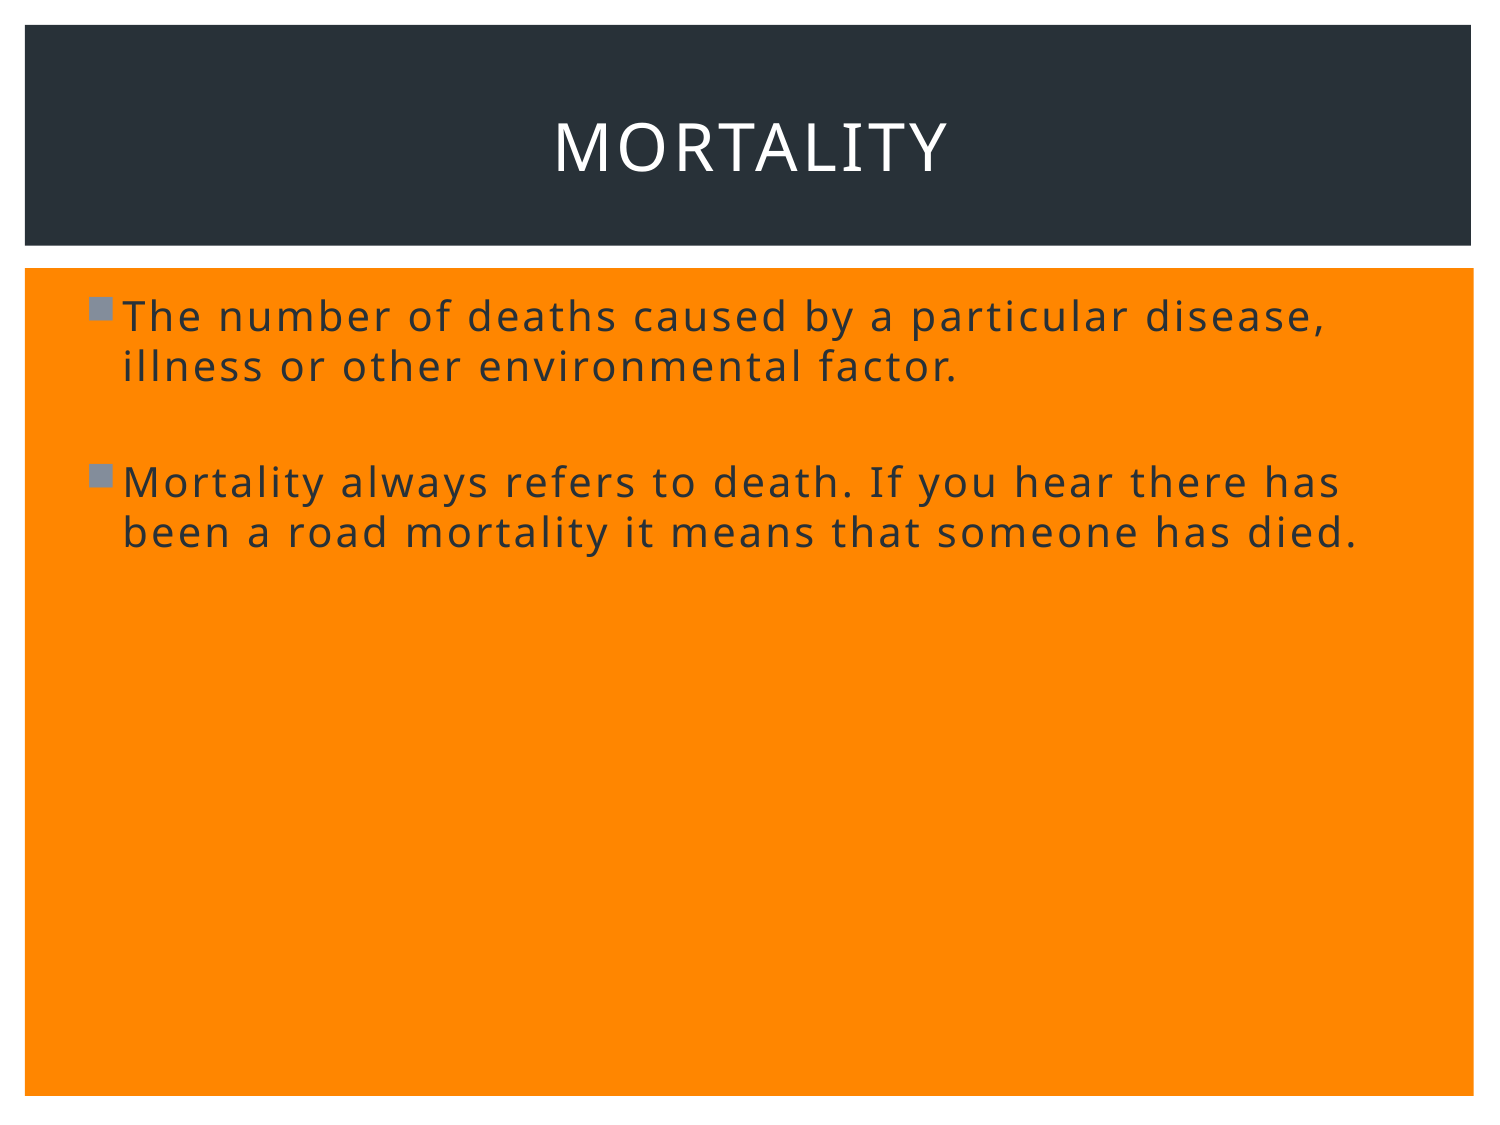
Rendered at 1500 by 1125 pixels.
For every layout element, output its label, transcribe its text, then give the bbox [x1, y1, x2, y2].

list The number of deaths caused by a particular disease, illness or other environmental factor. Mortality always refers to death. If you hear there has been a road mortality it means that someone has died. [62, 281, 1442, 1005]
title Mortality [62, 58, 1438, 232]
